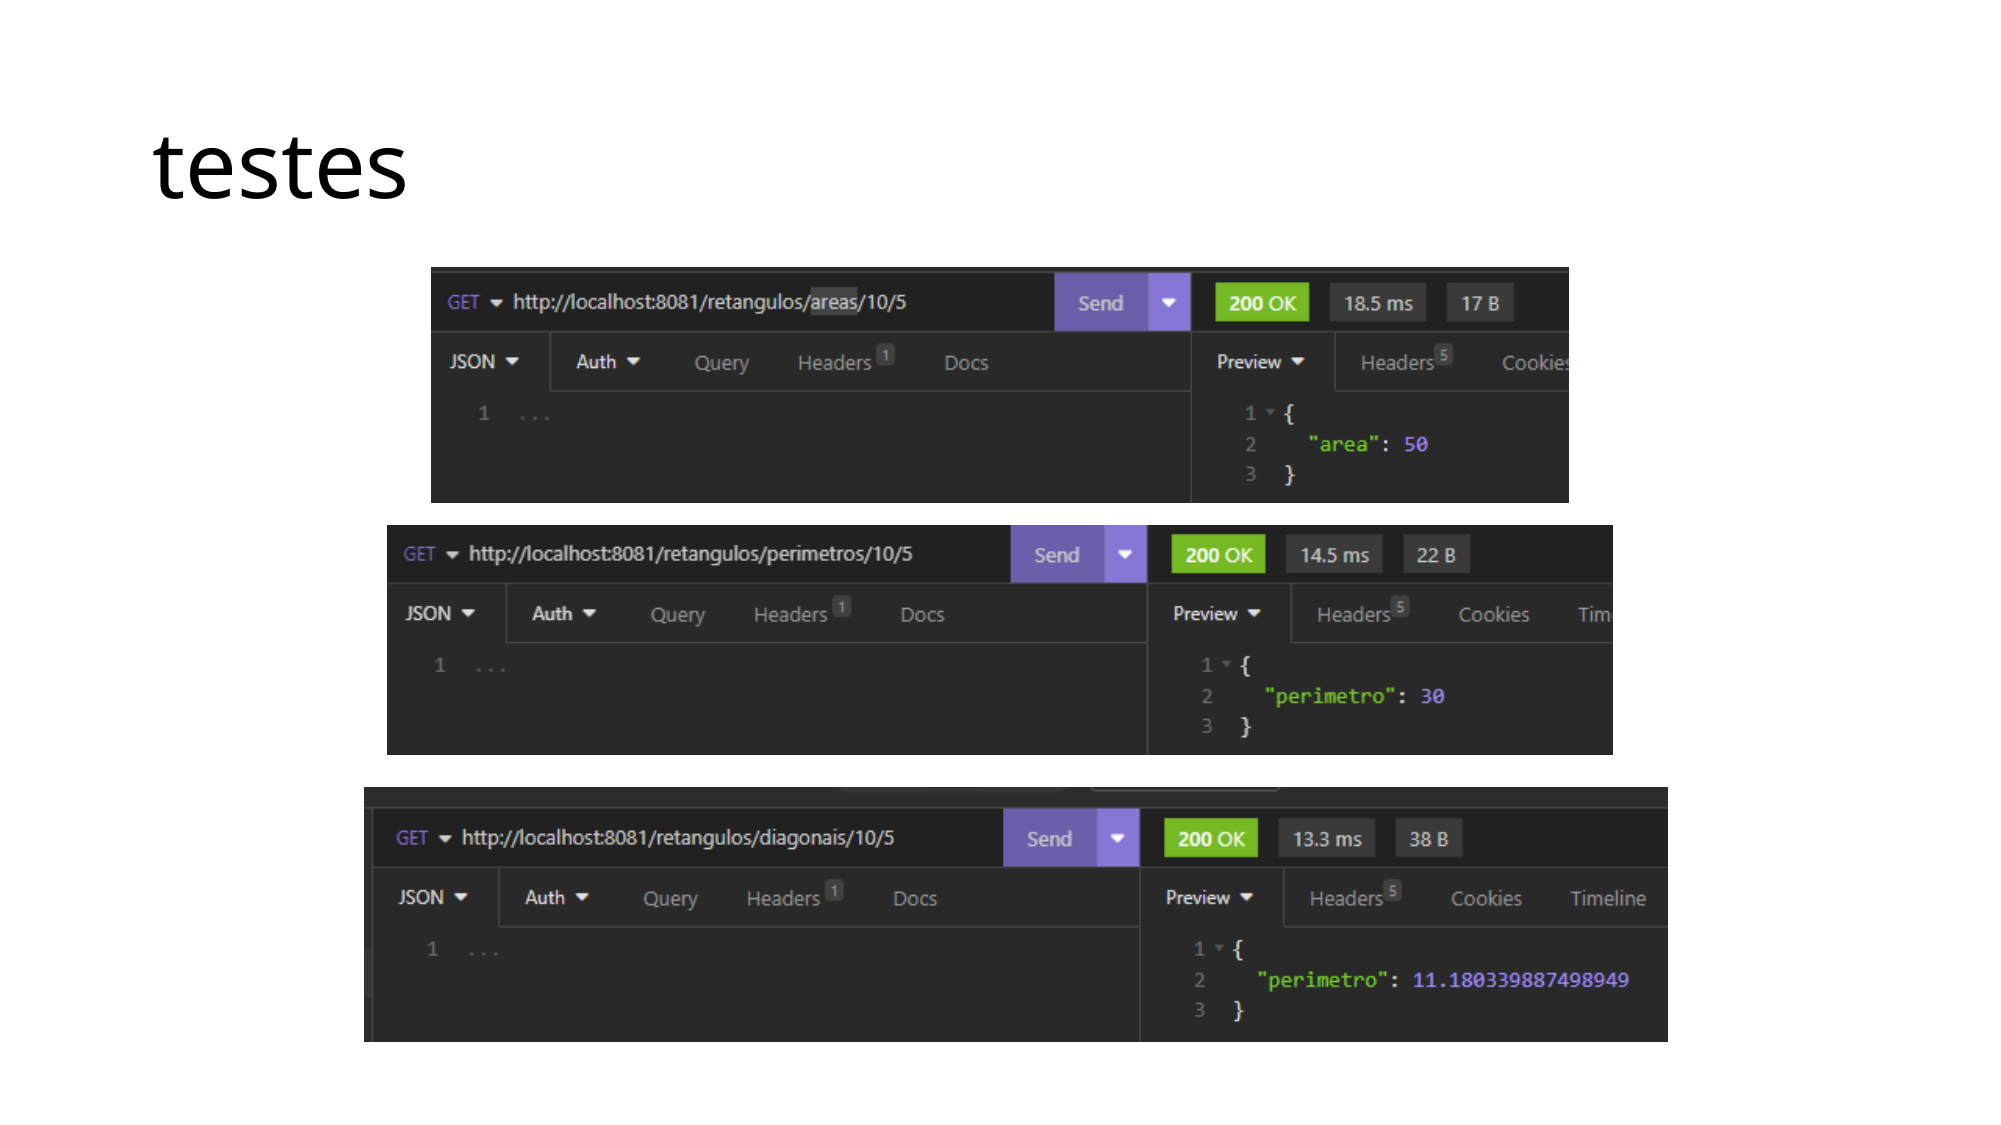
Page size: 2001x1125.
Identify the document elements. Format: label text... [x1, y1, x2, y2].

title testes [137, 59, 1863, 278]
picture [387, 525, 1613, 755]
picture [364, 787, 1668, 1042]
picture [431, 267, 1569, 504]
